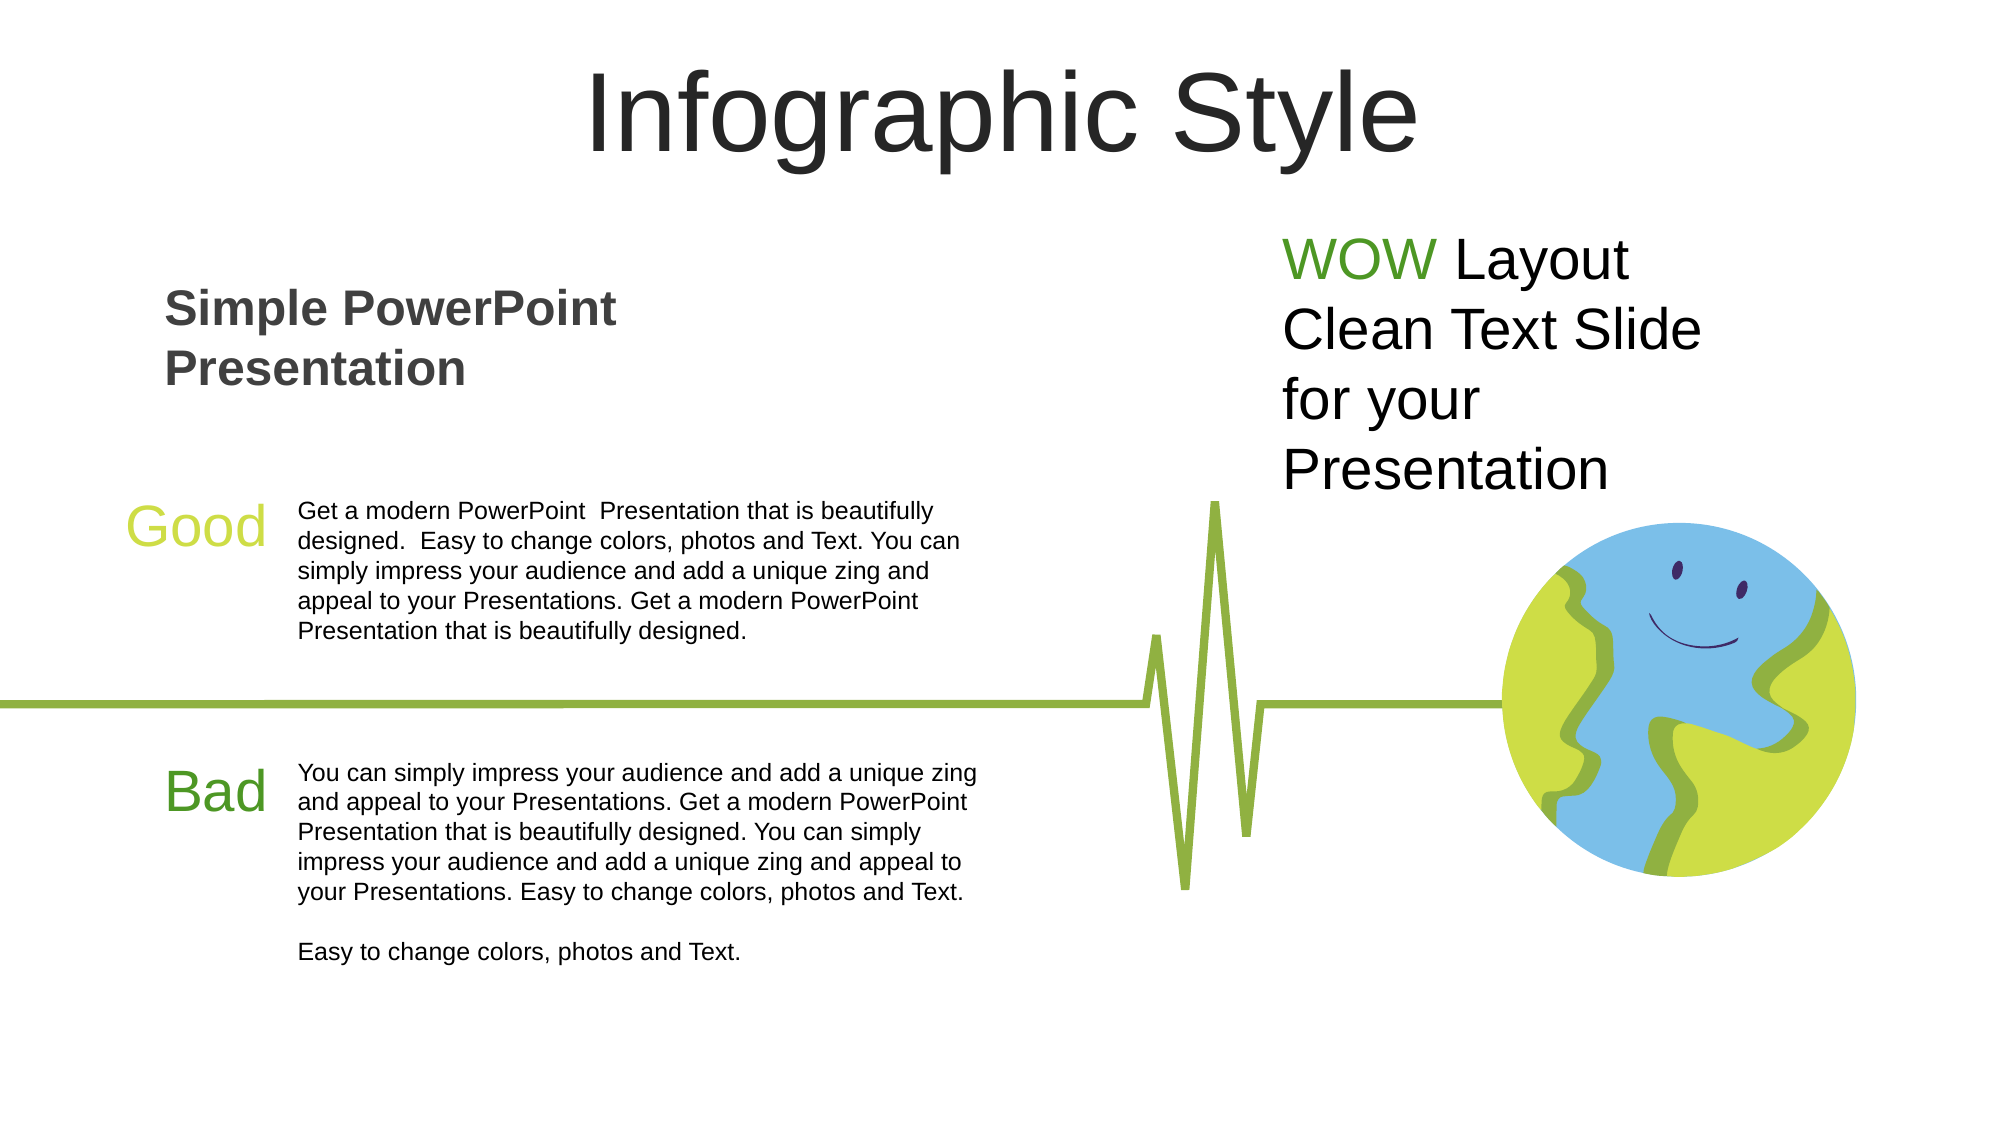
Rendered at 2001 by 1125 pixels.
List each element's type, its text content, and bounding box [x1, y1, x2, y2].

list Infographic Style [53, 55, 1952, 175]
text_box [0, 501, 1501, 890]
text_box WOW Layout Clean Text Slide for your Presentation [1267, 213, 1781, 509]
text_box Get a modern PowerPoint Presentation that is beautifully designed. Easy to change colors, photos and Text. You can simply impress your audience and add a unique zing and appeal to your Presentations. Get a modern PowerPoint Presentation that is beautifully designed. [282, 487, 1002, 652]
text_box Good [87, 480, 283, 566]
text_box Simple PowerPoint Presentation [149, 268, 729, 404]
text_box Bad [87, 745, 283, 830]
text_box You can simply impress your audience and add a unique zing and appeal to your Presentations. Get a modern PowerPoint Presentation that is beautifully designed. You can simply impress your audience and add a unique zing and appeal to your Presentations. Easy to change colors, photos and Text. Easy to change colors, photos and Text. [282, 748, 1002, 973]
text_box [1501, 522, 1857, 877]
